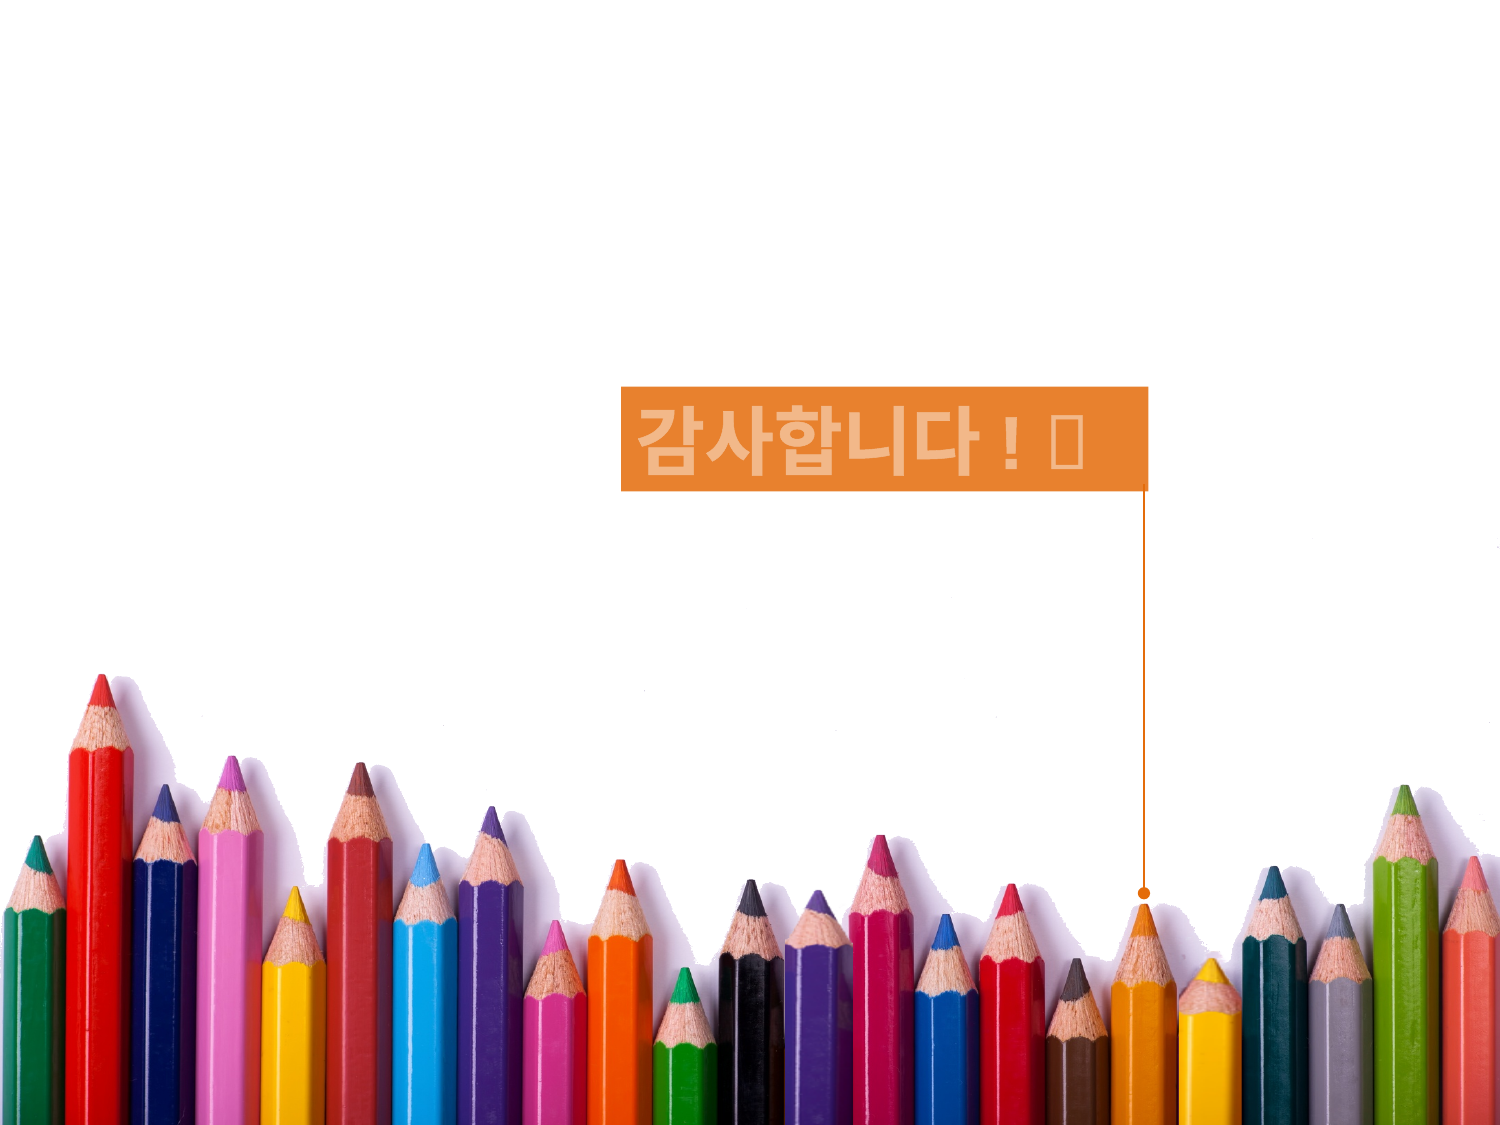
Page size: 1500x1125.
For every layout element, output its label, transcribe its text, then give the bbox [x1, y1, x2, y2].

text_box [0, 538, 1500, 1125]
text_box 감사합니다!  [621, 386, 1149, 492]
